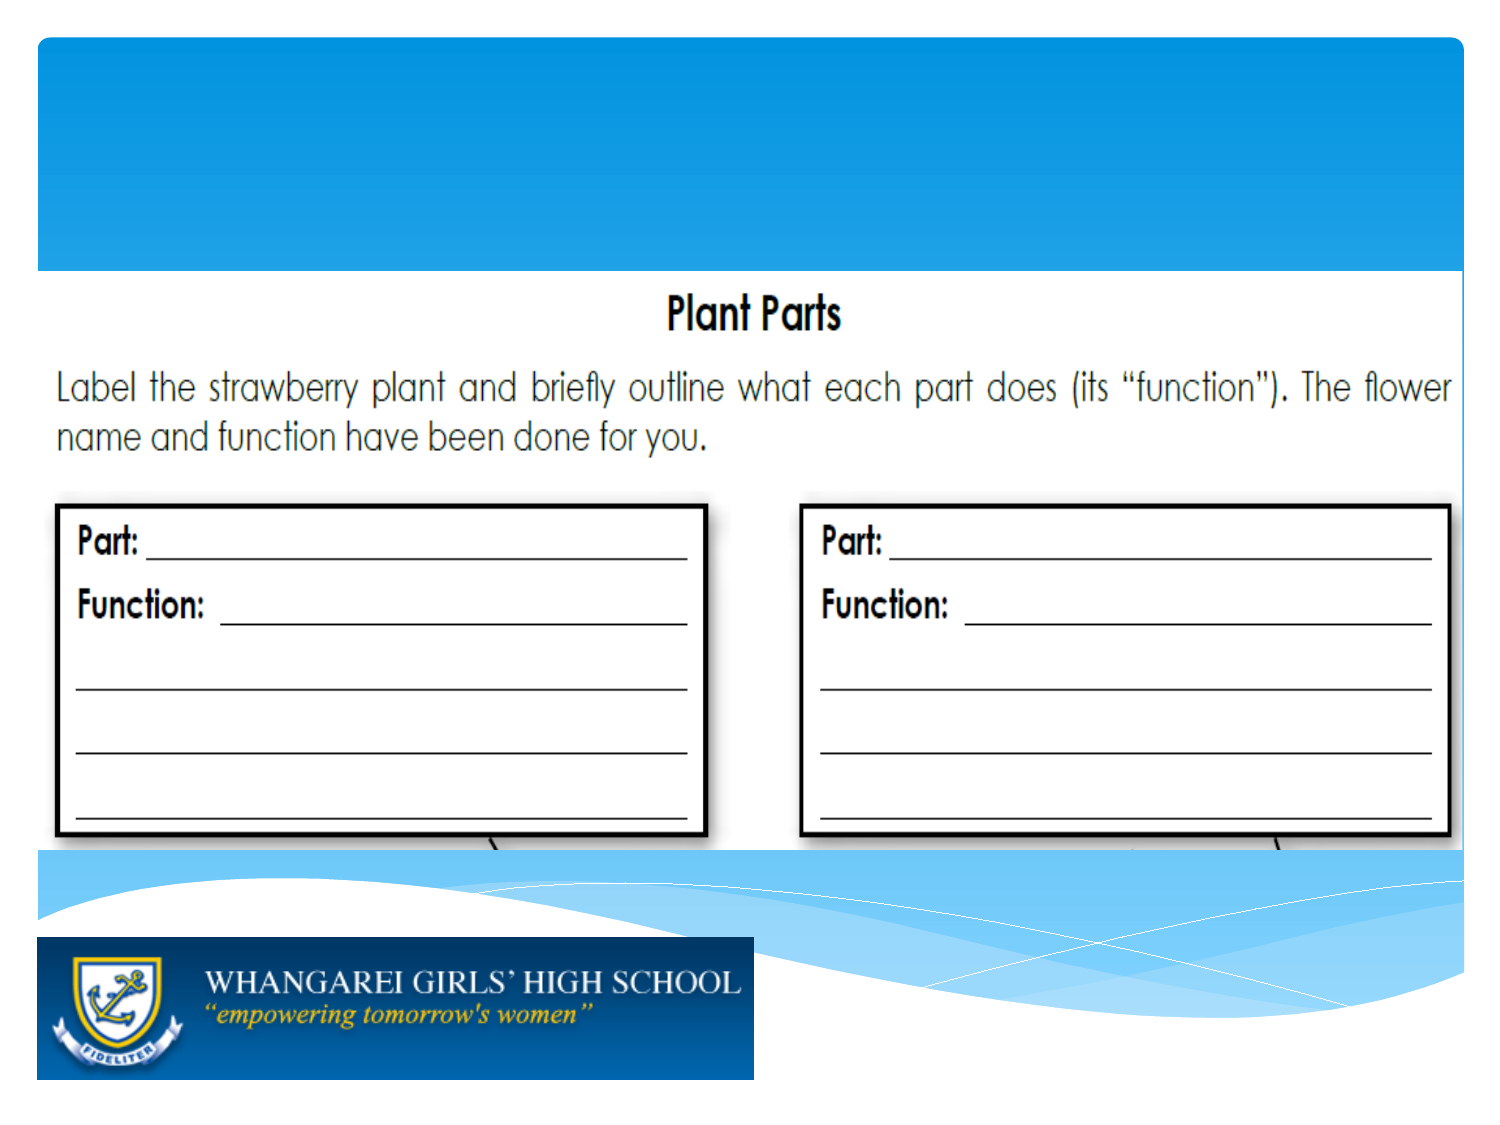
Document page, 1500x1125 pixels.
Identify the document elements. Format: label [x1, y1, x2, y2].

picture [37, 937, 754, 1080]
picture [37, 270, 1463, 851]
